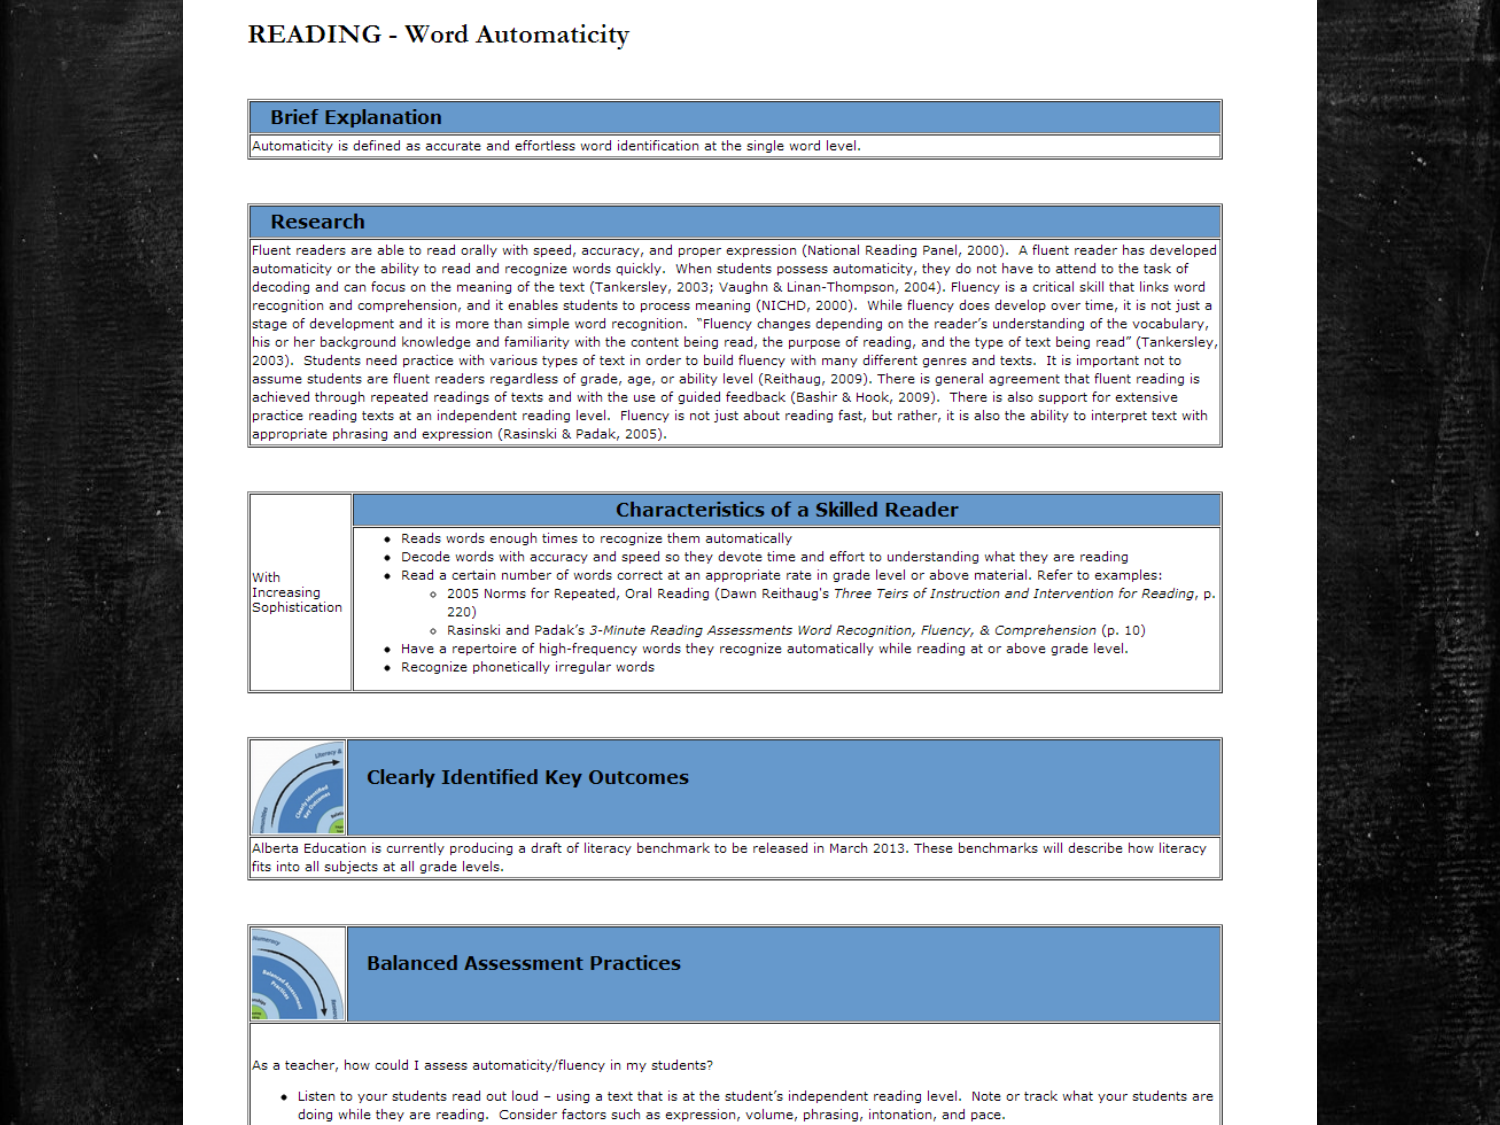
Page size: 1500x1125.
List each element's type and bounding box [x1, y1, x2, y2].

picture [183, 0, 1317, 1125]
